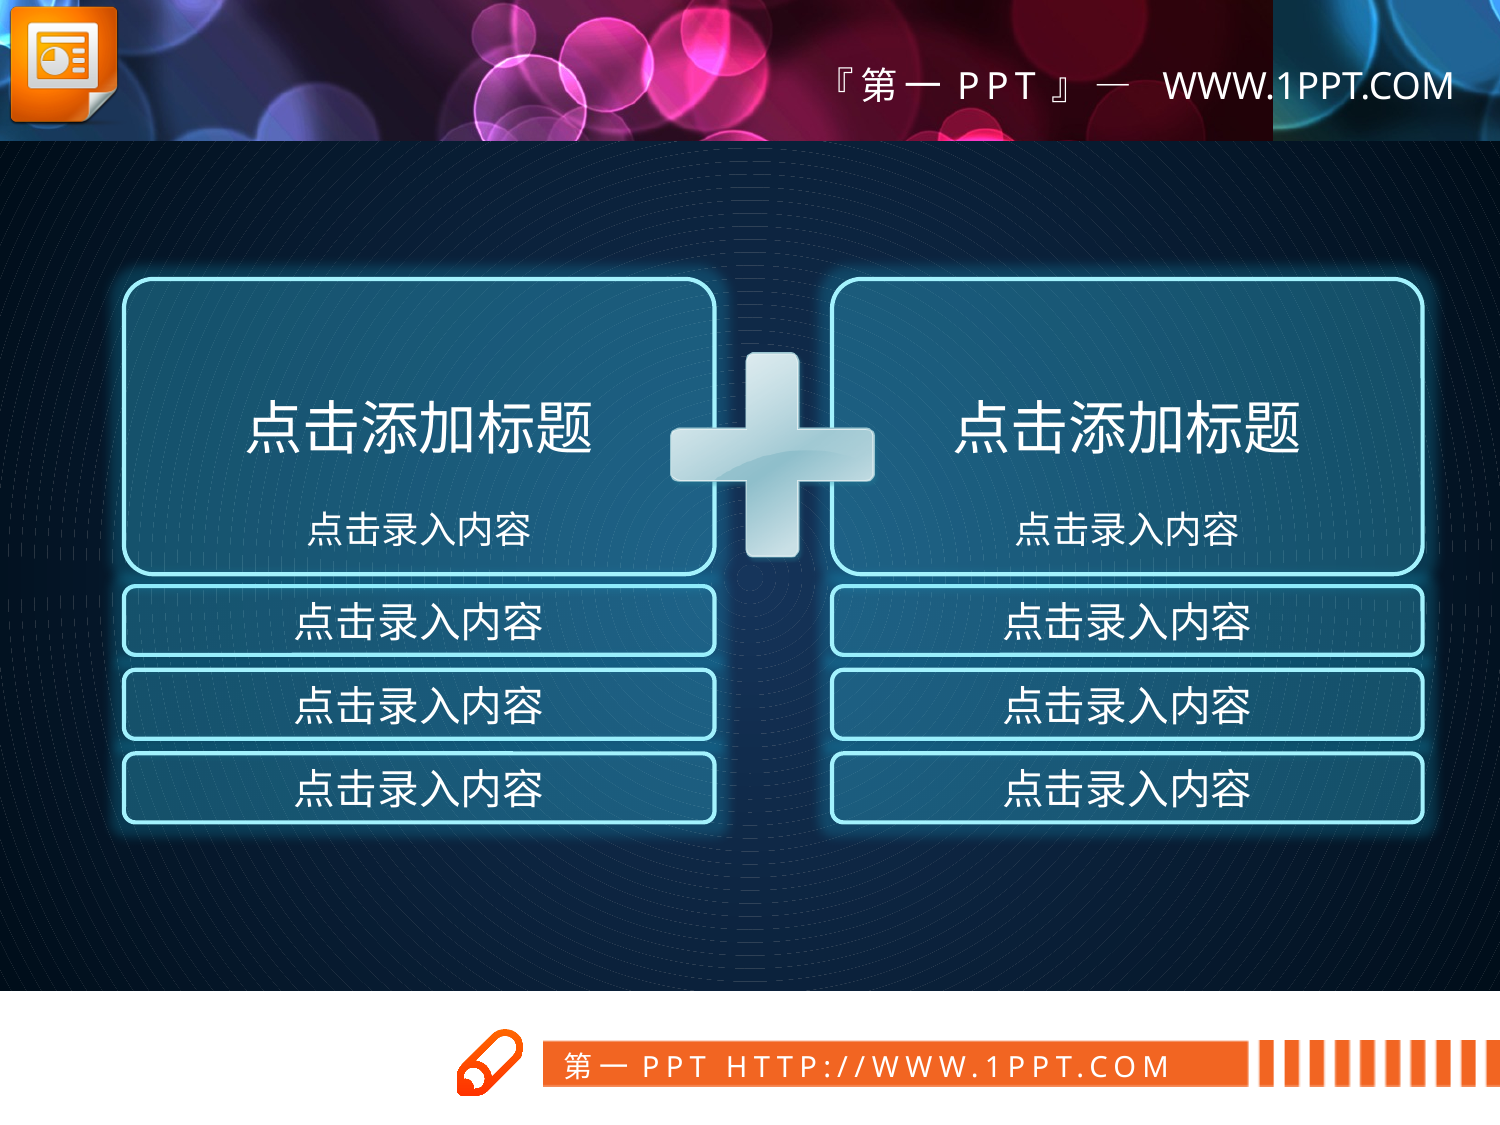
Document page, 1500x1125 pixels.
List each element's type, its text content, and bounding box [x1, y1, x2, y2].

text_box 点击录入内容 [829, 667, 1425, 741]
text_box 点击录入内容 [121, 751, 717, 825]
picture [543, 1040, 1500, 1087]
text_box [831, 278, 1423, 575]
text_box 点击录入内容 [121, 584, 717, 657]
text_box 点击录入内容 [829, 584, 1425, 657]
text_box 点击录入内容 [829, 751, 1425, 825]
picture [667, 349, 881, 563]
picture [0, 0, 1500, 141]
text_box 点击录入内容 [121, 667, 717, 741]
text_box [123, 278, 715, 575]
